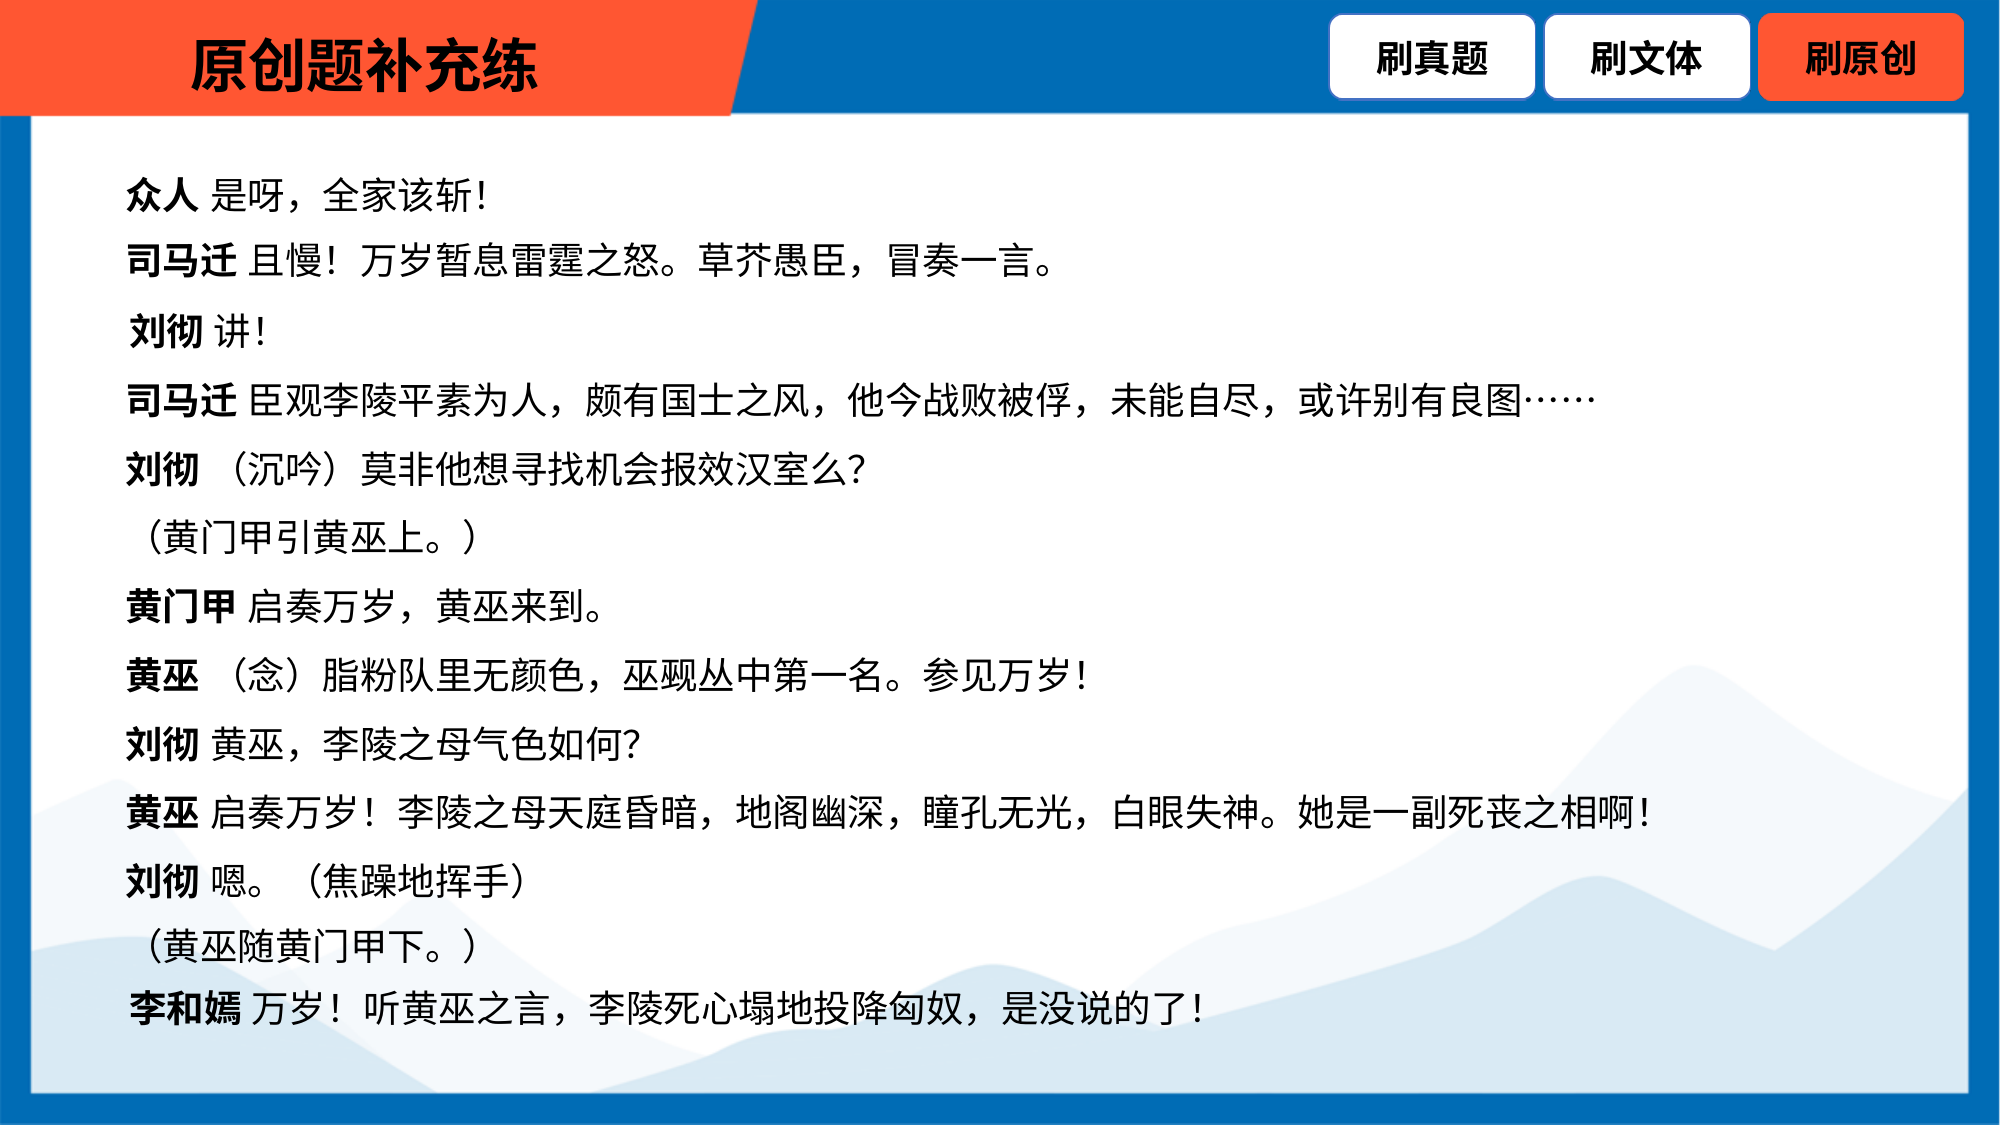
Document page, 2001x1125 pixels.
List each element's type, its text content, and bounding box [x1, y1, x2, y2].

text_box 李和嫣 万岁！听黄巫之言，李陵死心塌地投降匈奴，是没说的了！ [82, 961, 1917, 1031]
picture [0, 0, 2000, 1125]
text_box 刘彻 讲！ 司马迁 臣观李陵平素为人，颇有国士之风，他今战败被俘，未能自尽，或许别有良图…… 刘彻 （沉吟）莫非他想寻找机会报效汉室么？ （黄门甲引黄巫上。） 黄门甲 启奏万岁，黄巫来到。 黄巫 （念）脂粉队里无颜色，巫觋丛中第一名。参见万岁！ 刘彻 黄巫，李陵之母气色如何？ 黄巫 启奏万岁！李陵之母天庭昏暗，地阁幽深，瞳孔无光，白眼失神。她是一副死丧之相啊！ 刘彻 嗯。（焦躁地挥手） （黄巫随黄门甲下。） [82, 284, 1917, 961]
text_box 众人 是呀，全家该斩！ 司马迁 且慢！万岁暂息雷霆之怒。草芥愚臣，冒奏一言。 [82, 148, 1917, 275]
